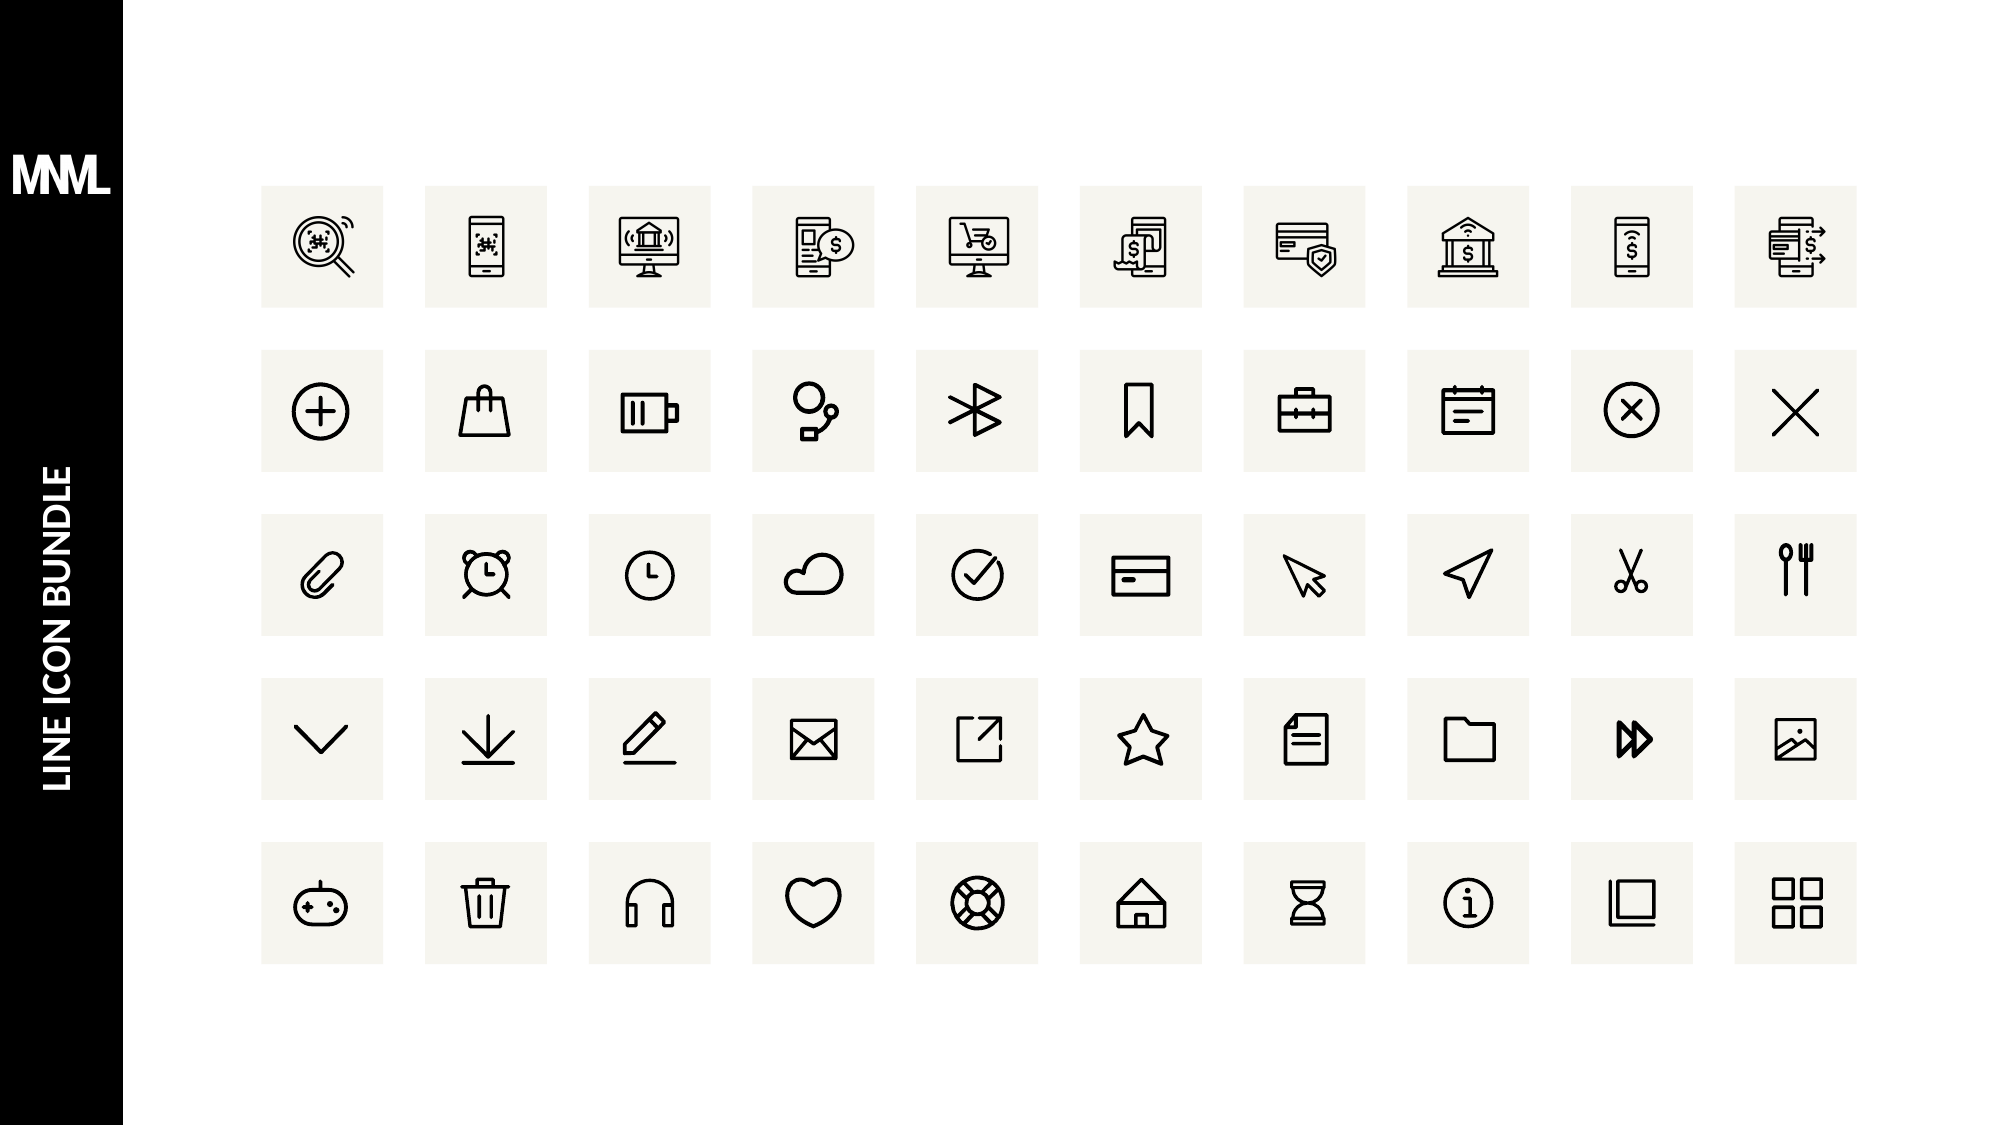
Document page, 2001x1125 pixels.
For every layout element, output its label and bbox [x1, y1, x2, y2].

text_box [1443, 877, 1494, 929]
text_box [789, 718, 838, 761]
picture [1275, 216, 1337, 278]
picture [618, 216, 680, 278]
picture [1105, 216, 1167, 278]
picture [795, 216, 857, 278]
text_box [1441, 384, 1496, 435]
text_box [1614, 548, 1649, 594]
text_box [622, 760, 677, 765]
text_box [622, 711, 666, 756]
text_box [1111, 555, 1171, 597]
text_box [1443, 716, 1496, 763]
text_box [300, 551, 344, 599]
text_box [956, 716, 1003, 763]
picture [1768, 216, 1830, 278]
picture [292, 215, 355, 278]
text_box [1283, 713, 1329, 766]
text_box [293, 879, 348, 927]
picture [948, 216, 1010, 278]
picture [0, 113, 122, 236]
picture [1437, 216, 1499, 278]
picture [1601, 216, 1663, 278]
text_box [950, 875, 1005, 931]
text_box [1124, 382, 1154, 439]
text_box [1616, 720, 1654, 759]
text_box [624, 550, 675, 601]
text_box [948, 546, 1007, 601]
text_box [294, 724, 349, 755]
text_box [460, 877, 511, 929]
text_box [462, 549, 511, 599]
text_box [625, 878, 675, 928]
text_box [1282, 554, 1327, 598]
text_box [1116, 878, 1167, 929]
text_box [1442, 548, 1494, 600]
text_box [1772, 388, 1819, 437]
picture [455, 215, 518, 278]
text_box [785, 877, 842, 929]
text_box [461, 713, 516, 765]
text_box [948, 383, 1002, 438]
text_box [783, 552, 844, 595]
text_box [291, 382, 350, 441]
text_box [1778, 543, 1794, 597]
text_box [1798, 543, 1814, 597]
text_box [1771, 877, 1823, 929]
text_box [620, 392, 680, 434]
text_box [1277, 387, 1332, 433]
text_box [1290, 880, 1326, 926]
text_box [1608, 879, 1656, 927]
text_box [793, 381, 839, 442]
text_box [1117, 712, 1170, 766]
text_box [458, 384, 511, 437]
text_box [1774, 718, 1817, 761]
text_box [1603, 381, 1660, 439]
